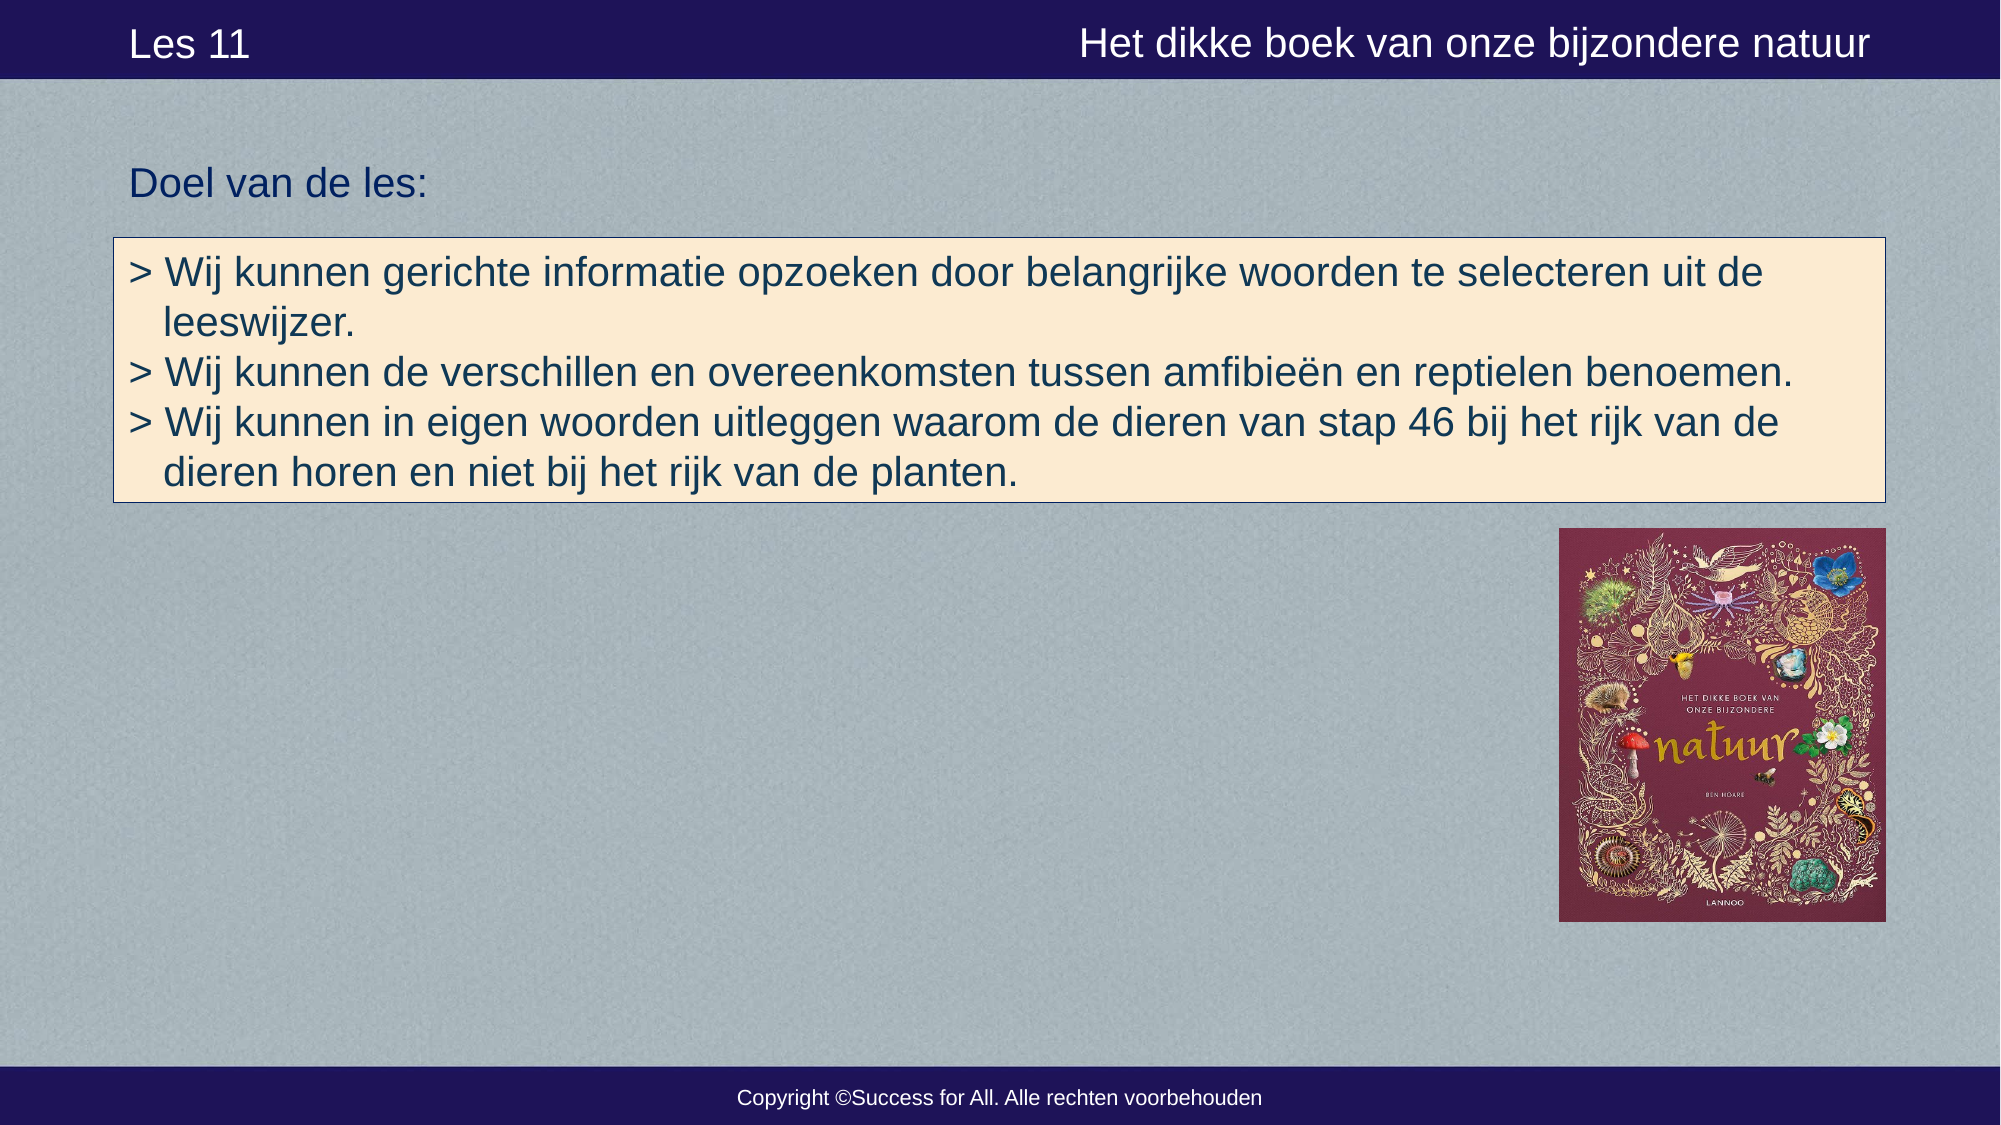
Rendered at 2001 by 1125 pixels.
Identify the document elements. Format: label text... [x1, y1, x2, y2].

text_box Copyright ©Success for All. Alle rechten voorbehouden [0, 1076, 2000, 1125]
text_box Het dikke boek van onze bijzondere natuur [999, 8, 1886, 73]
text_box Les 11 [114, 9, 354, 75]
picture [0, 0, 2001, 1125]
text_box > Wij kunnen gerichte informatie opzoeken door belangrijke woorden te selecteren uit de leeswijzer. > Wij kunnen de verschillen en overeenkomsten tussen amfibieën en reptielen benoemen. > Wij kunnen in eigen woorden uitleggen waarom de dieren van stap 46 bij het rijk van de dieren horen en niet bij het rijk van de planten. [113, 237, 1886, 503]
text_box Doel van de les: [113, 148, 1635, 214]
